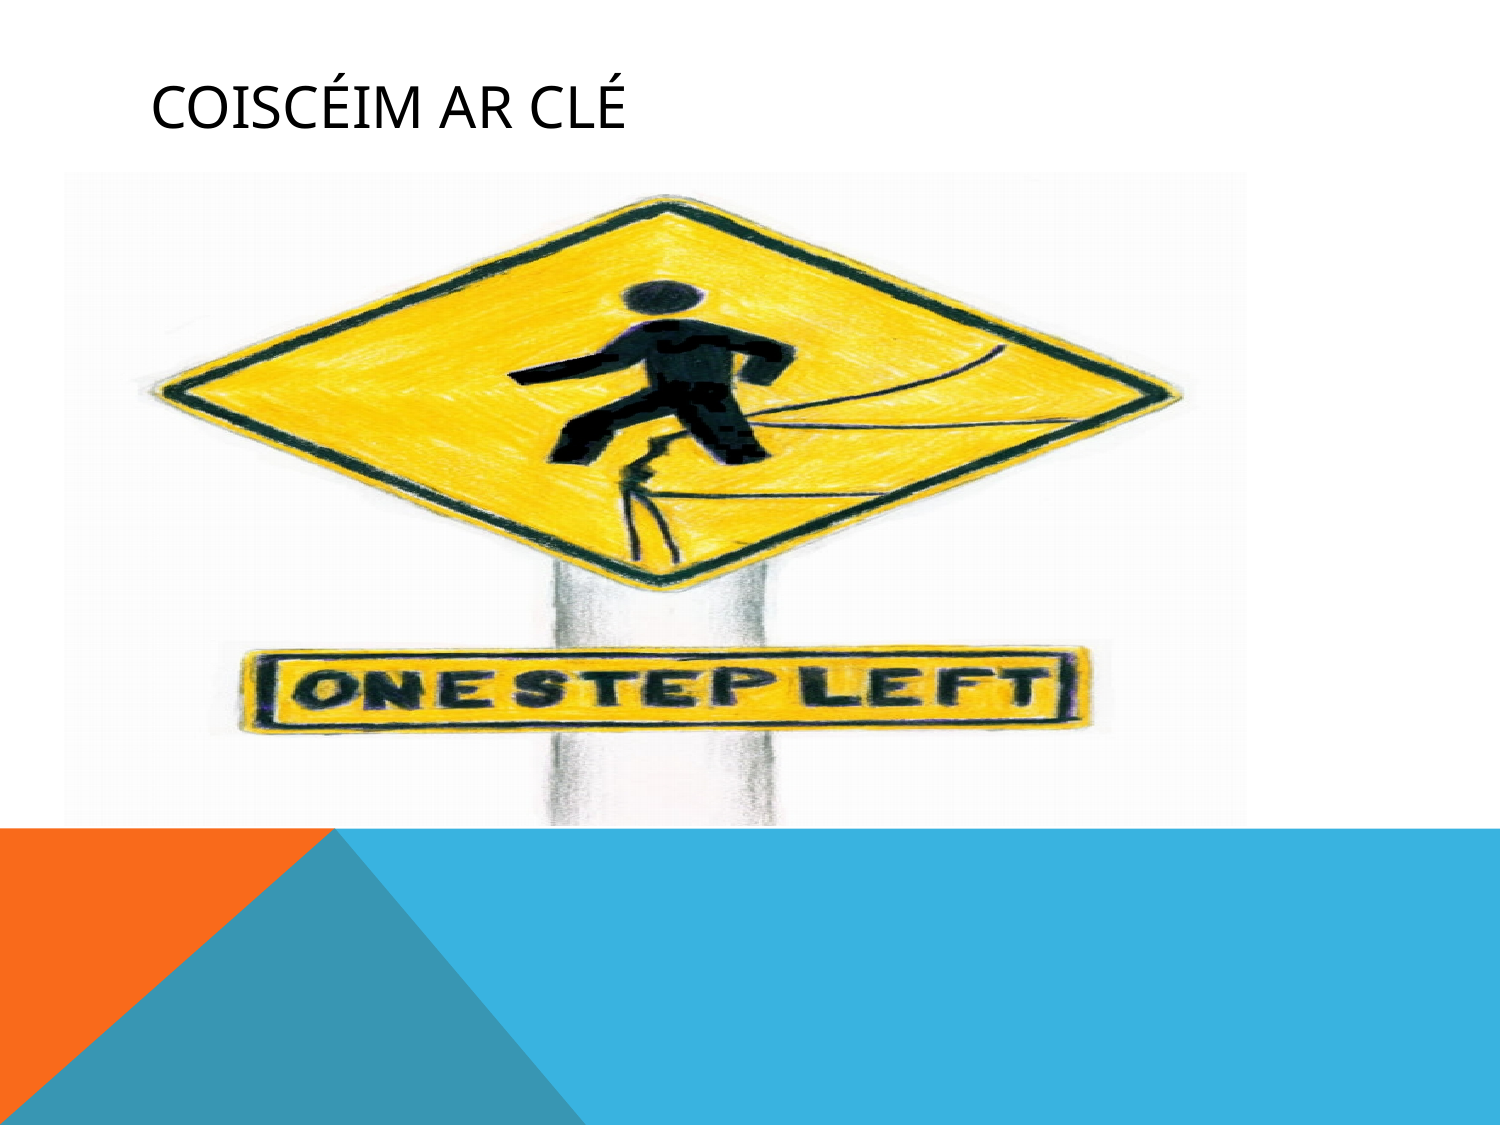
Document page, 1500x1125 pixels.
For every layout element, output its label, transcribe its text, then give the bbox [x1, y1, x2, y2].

title Coiscéim ar clé [135, 60, 1369, 150]
picture [64, 172, 1247, 826]
